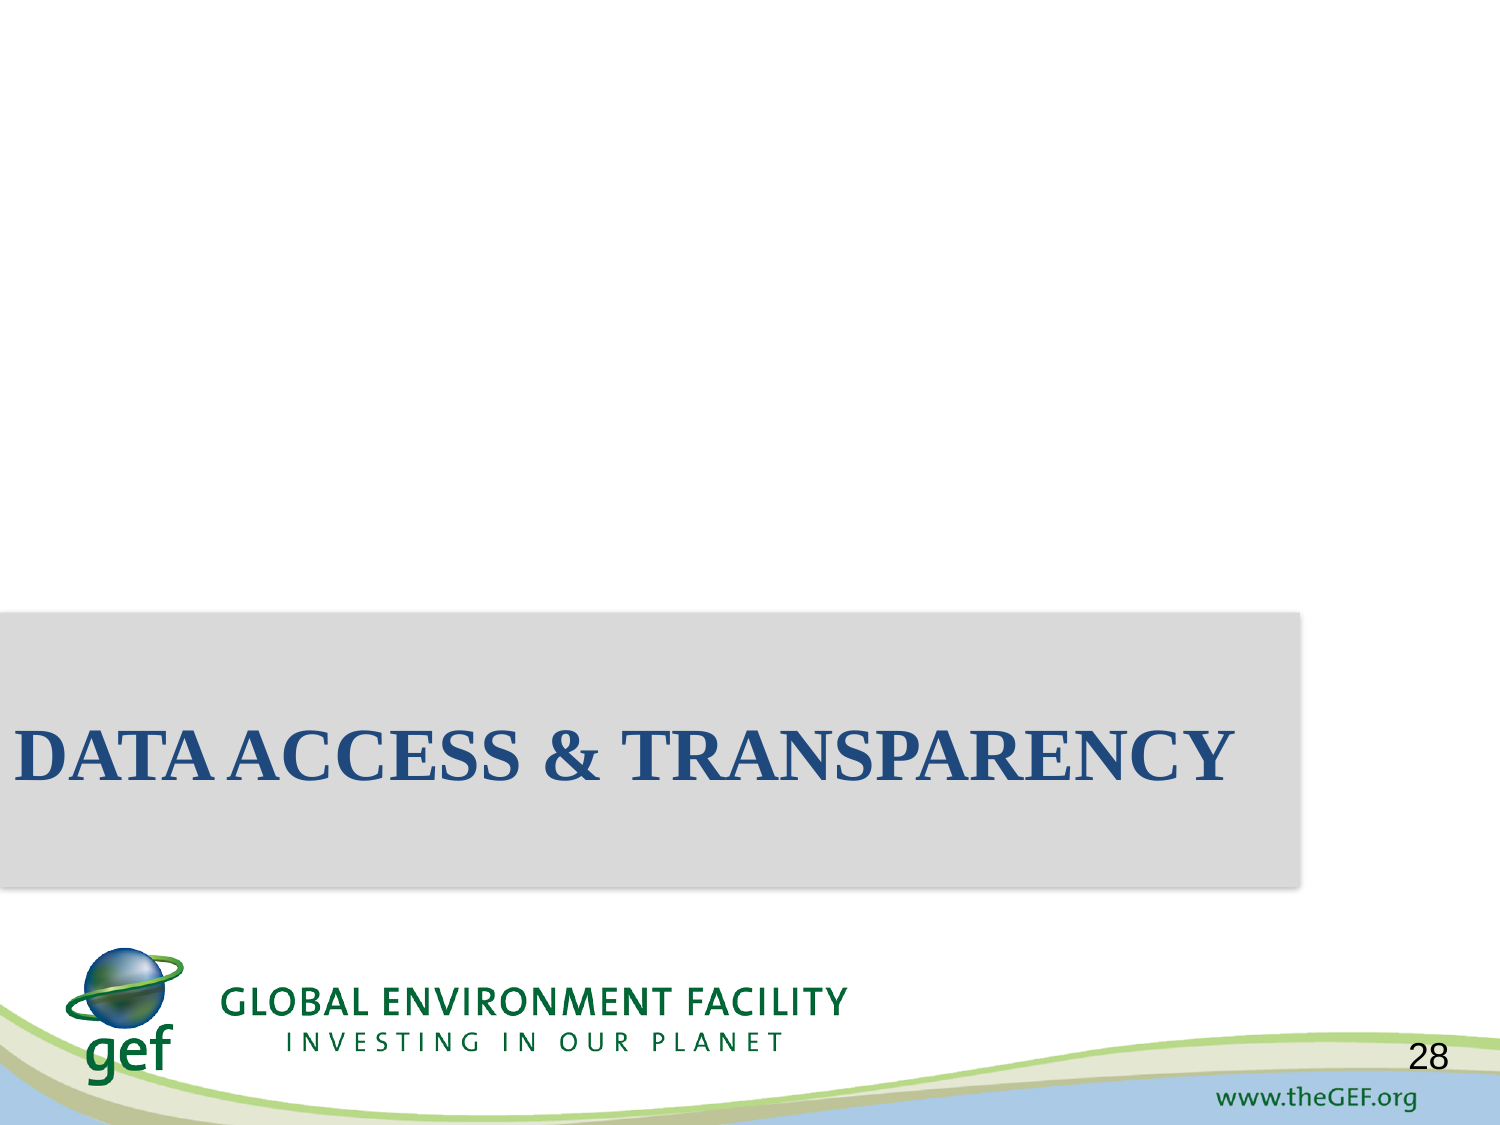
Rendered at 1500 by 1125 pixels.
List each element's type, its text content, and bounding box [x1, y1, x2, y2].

list Reporting, Data Access & Transparency [74, 262, 1426, 1006]
text_box Data Access & Transparency [0, 612, 1301, 888]
slide_number 28 [1374, 1012, 1500, 1095]
picture [0, 920, 1500, 1125]
